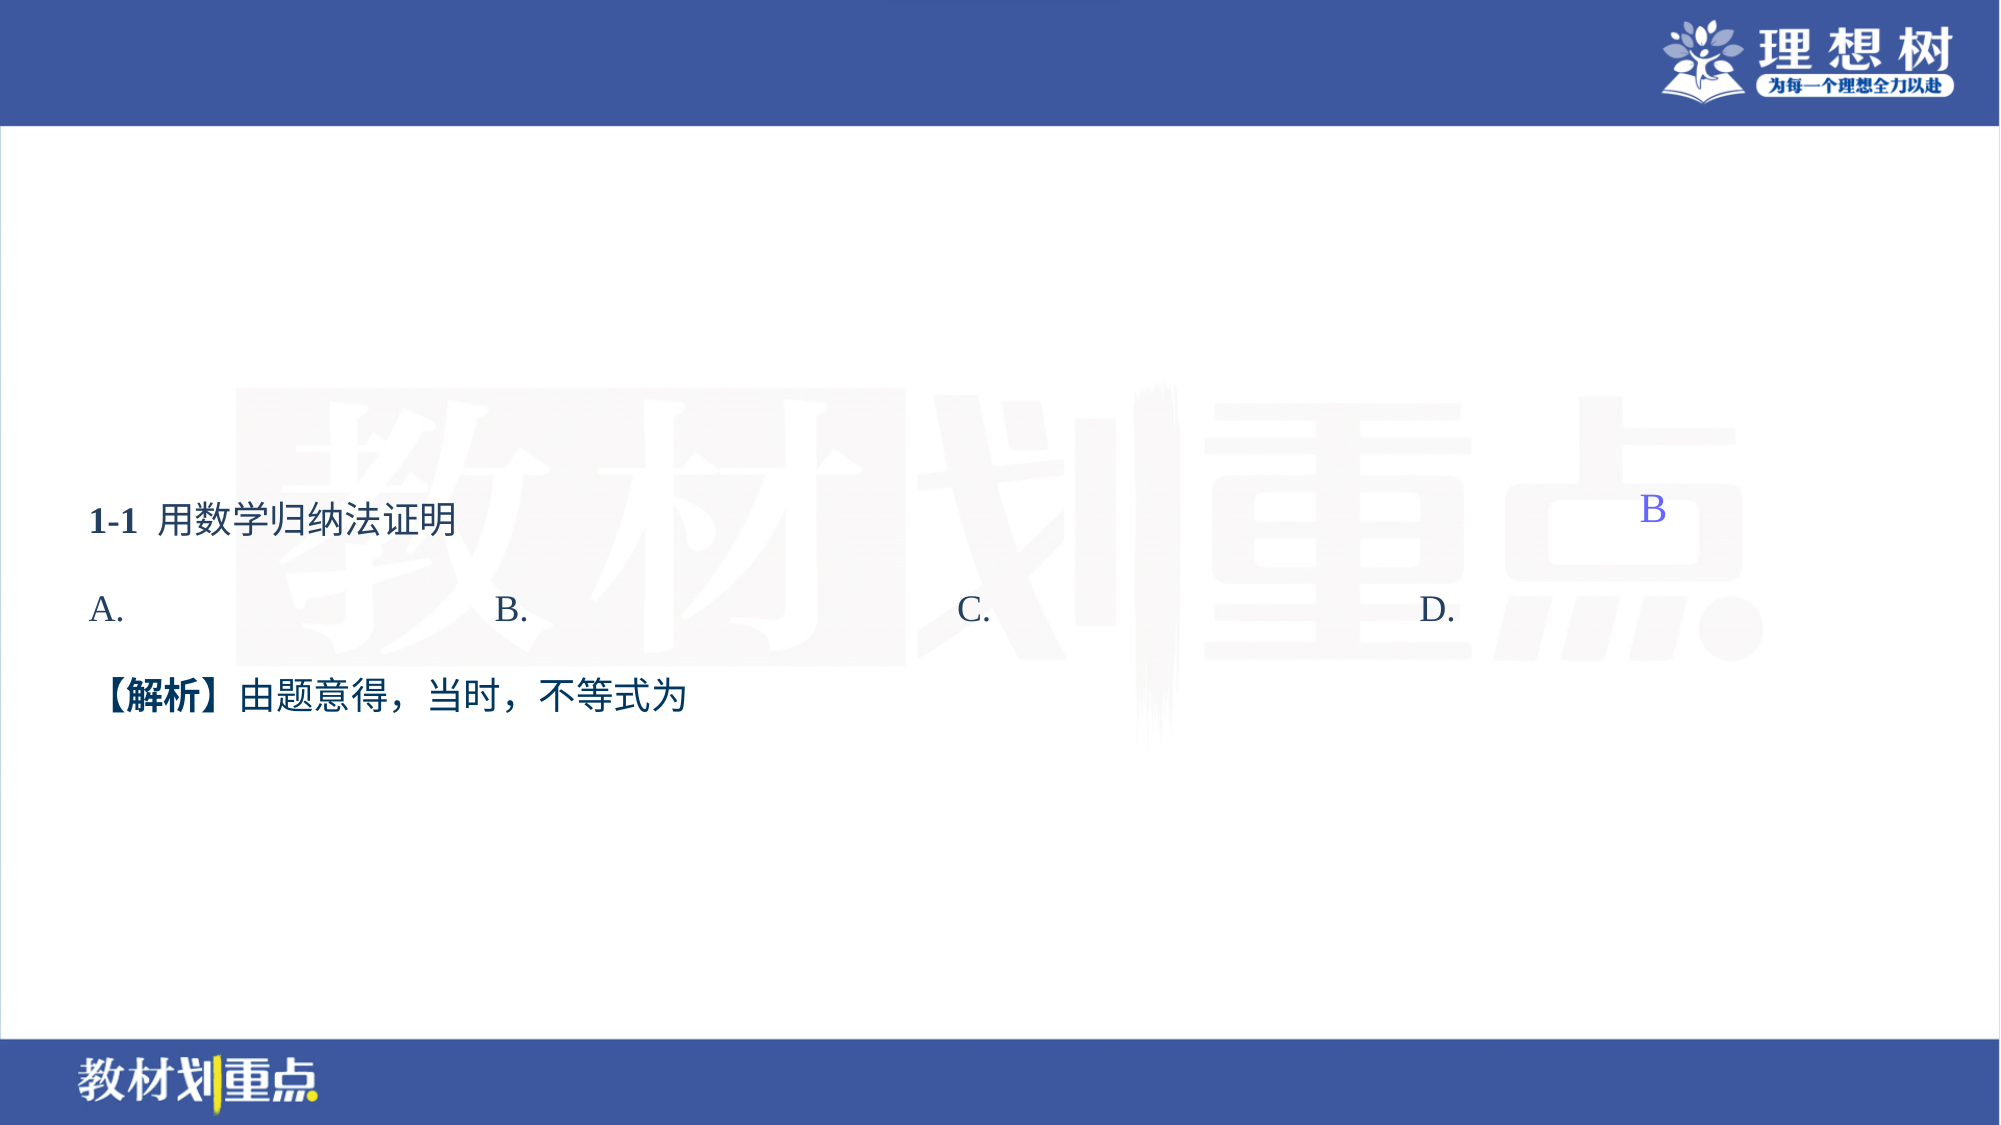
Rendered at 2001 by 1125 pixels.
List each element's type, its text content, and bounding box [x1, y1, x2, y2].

picture [0, 0, 2000, 1125]
text_box B [1624, 478, 1683, 529]
